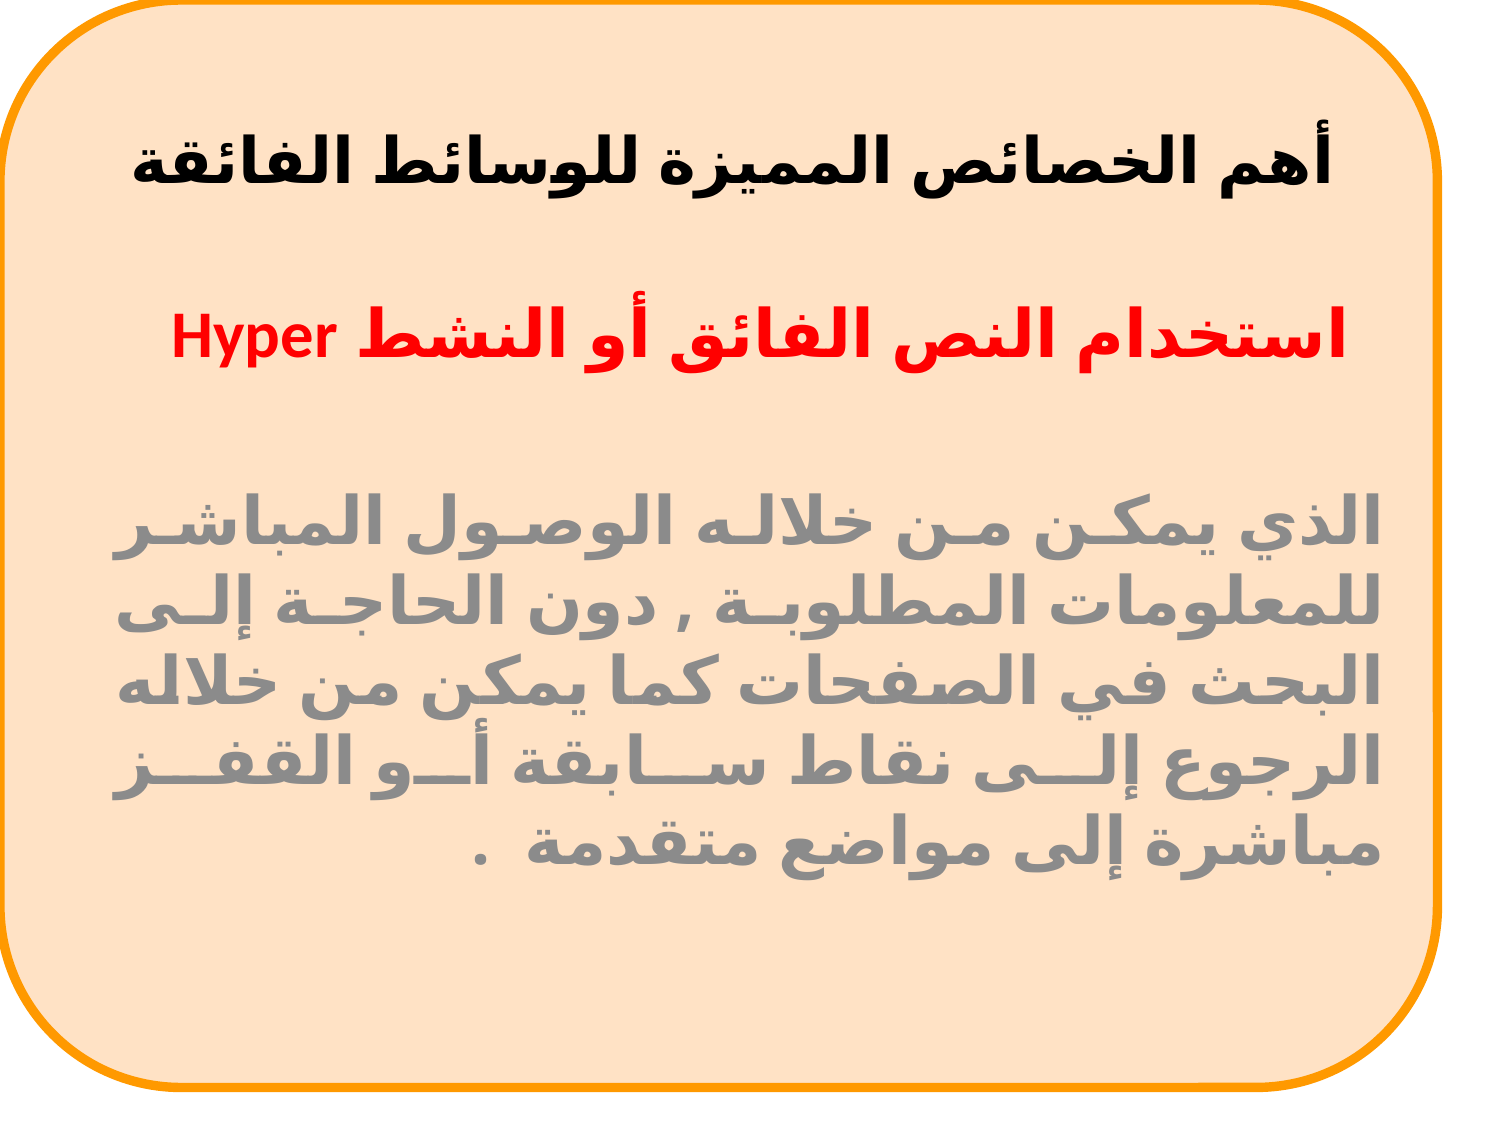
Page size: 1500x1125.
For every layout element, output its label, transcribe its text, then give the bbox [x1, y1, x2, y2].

text_box [0, 0, 1438, 1088]
subtitle استخدام النص الفائق أو النشط Hyper الذي يمكن من خلاله الوصول المباشر للمعلومات المطلوبة , دون الحاجة إلى البحث في الصفحات كما يمكن من خلاله الرجوع إلى نقاط سابقة أو القفز مباشرة إلى مواضع متقدمة . [99, 275, 1400, 988]
title أهم الخصائص المميزة للوسائط الفائقة [75, 75, 1350, 241]
